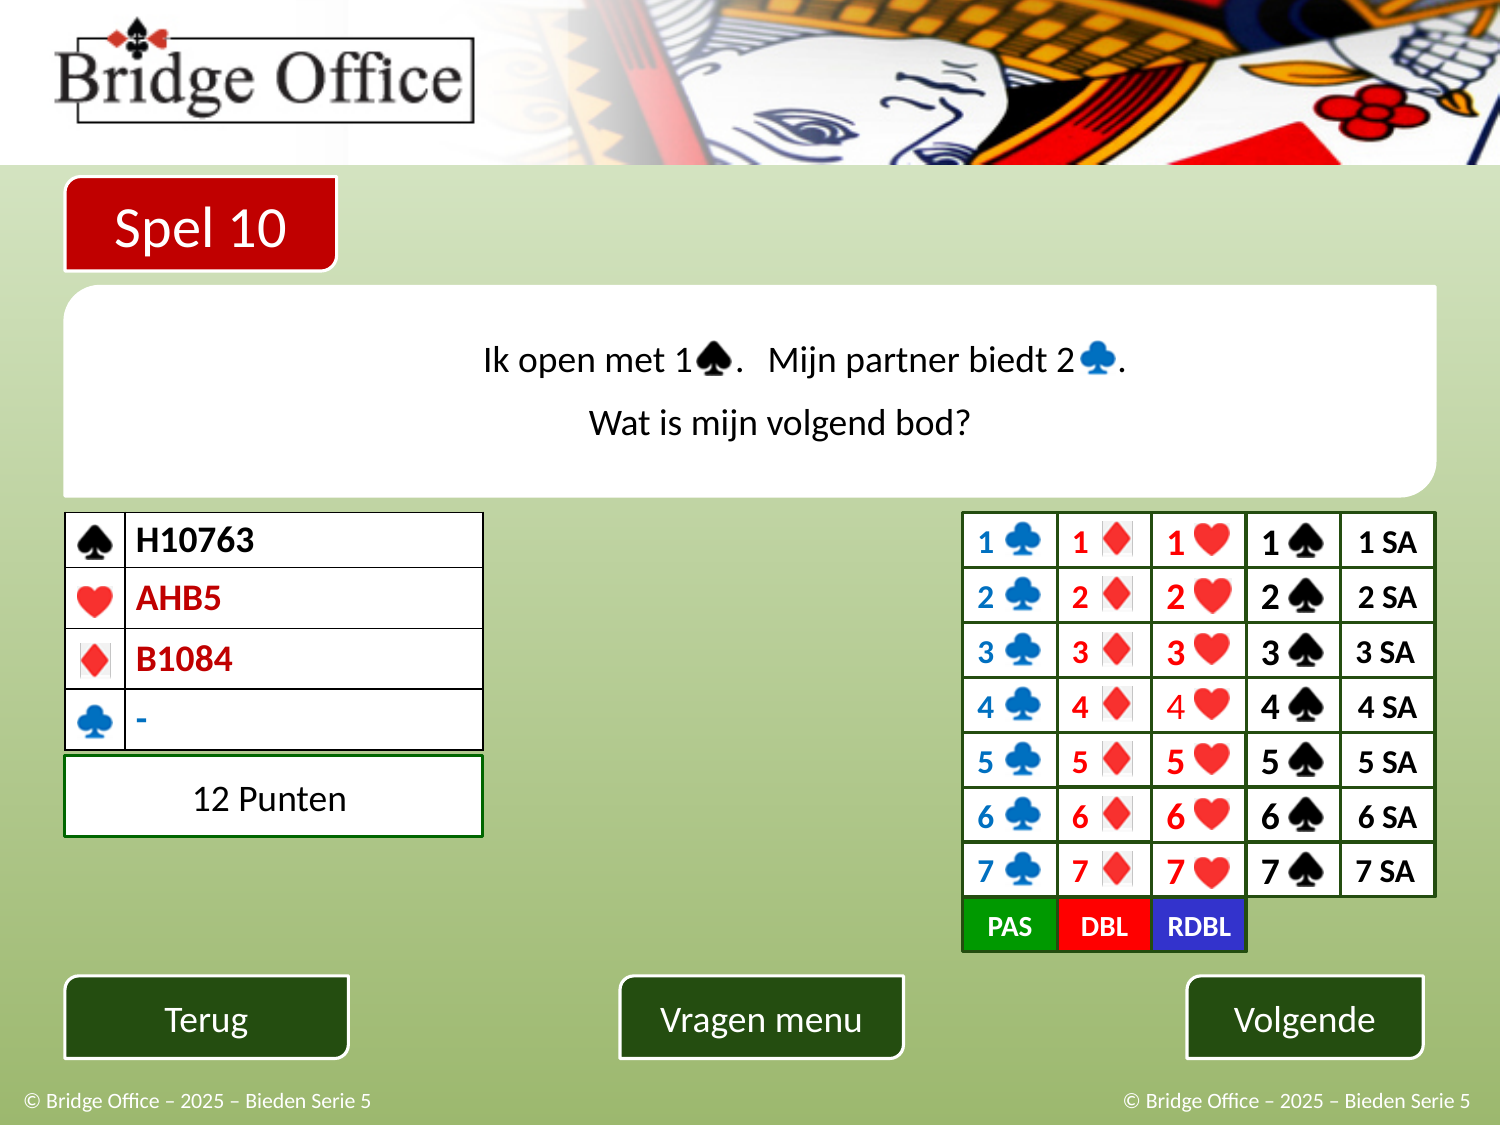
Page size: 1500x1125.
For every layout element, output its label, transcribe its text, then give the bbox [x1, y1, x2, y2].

picture [1193, 523, 1230, 556]
text_box 2 [1153, 569, 1245, 621]
text_box 5 [961, 734, 1059, 786]
text_box 1 [1059, 511, 1153, 569]
text_box 6 [961, 786, 1056, 841]
text_box 7 SA [1339, 844, 1437, 898]
picture [77, 524, 114, 561]
text_box 7 [961, 841, 1056, 896]
table_cell AHB5 [126, 568, 482, 628]
text_box Mijn partner biedt 2 . [752, 327, 1145, 387]
text_box 1 SA [1342, 511, 1437, 569]
text_box 7 [1056, 841, 1150, 898]
text_box 4 [961, 676, 1059, 734]
text_box 1 [1153, 511, 1245, 569]
text_box 2 [1245, 569, 1339, 621]
picture [1004, 851, 1041, 887]
picture [1099, 521, 1135, 558]
picture [1099, 576, 1135, 613]
picture [1099, 851, 1135, 887]
text_box Terug [63, 974, 350, 1061]
picture [1288, 851, 1324, 887]
text_box 5 [1248, 734, 1339, 786]
text_box [63, 284, 1437, 498]
text_box 4 SA [1339, 676, 1437, 734]
text_box DBL [1059, 898, 1153, 953]
picture [1099, 686, 1135, 723]
text_box Volgende [1185, 974, 1425, 1061]
text_box Vragen menu [618, 974, 906, 1061]
picture [1193, 688, 1230, 721]
text_box © Bridge Office – 2025 – Bieden Serie 5 [1107, 1079, 1500, 1121]
picture [696, 340, 733, 376]
picture [1288, 796, 1324, 832]
picture [1079, 340, 1116, 376]
text_box 7 [1150, 841, 1245, 898]
picture [1004, 631, 1041, 668]
picture [1288, 741, 1324, 778]
text_box 2 SA [1339, 569, 1437, 621]
table_cell B1084 [126, 629, 482, 688]
picture [1193, 578, 1232, 614]
table_cell [66, 568, 124, 628]
picture [1004, 576, 1041, 613]
text_box 3 [1150, 621, 1245, 676]
text_box 2 [1056, 569, 1153, 621]
picture [1288, 576, 1324, 613]
text_box 6 [1150, 786, 1245, 841]
picture [1099, 796, 1135, 833]
text_box 2 [961, 569, 1056, 621]
picture [1004, 796, 1041, 833]
picture [77, 585, 114, 618]
picture [1099, 741, 1135, 778]
text_box 6 [1056, 786, 1150, 841]
text_box 4 [1059, 676, 1150, 734]
picture [1004, 521, 1041, 558]
picture [0, 0, 1500, 166]
text_box Wat is mijn volgend bod? [573, 390, 995, 451]
picture [1193, 857, 1230, 890]
text_box © Bridge Office – 2025 – Bieden Serie 5 [8, 1079, 393, 1121]
table_header H10763 [126, 513, 482, 567]
text_box 4 [1150, 676, 1245, 734]
text_box 5 [1059, 734, 1153, 786]
text_box 3 [1245, 621, 1339, 676]
picture [1288, 631, 1324, 668]
text_box 7 [1245, 841, 1339, 898]
picture [1004, 686, 1041, 723]
text_box 4 [1245, 676, 1339, 734]
text_box Spel 10 [63, 179, 339, 273]
text_box RDBL [1153, 898, 1248, 953]
table_cell - [126, 690, 482, 749]
picture [1193, 798, 1230, 830]
text_box 3 [961, 621, 1056, 676]
text_box 3 SA [1339, 621, 1437, 676]
text_box 1 [1245, 511, 1342, 569]
picture [77, 643, 114, 679]
text_box 5 [1153, 734, 1248, 786]
table_header [66, 513, 124, 567]
text_box PAS [961, 896, 1059, 953]
text_box 5 SA [1339, 734, 1437, 786]
picture [1193, 743, 1230, 776]
picture [77, 703, 114, 740]
picture [1288, 686, 1324, 723]
picture [1194, 633, 1230, 666]
text_box Ik open met 1 . [468, 327, 845, 388]
text_box 6 SA [1339, 786, 1437, 844]
picture [1099, 631, 1135, 668]
table_cell [66, 690, 124, 749]
picture [1004, 741, 1041, 778]
table_cell [66, 629, 124, 688]
picture [1288, 521, 1325, 558]
text_box 1 [961, 511, 1059, 569]
text_box 12 Punten [63, 754, 484, 838]
text_box 6 [1245, 786, 1339, 841]
text_box 3 [1056, 621, 1150, 676]
